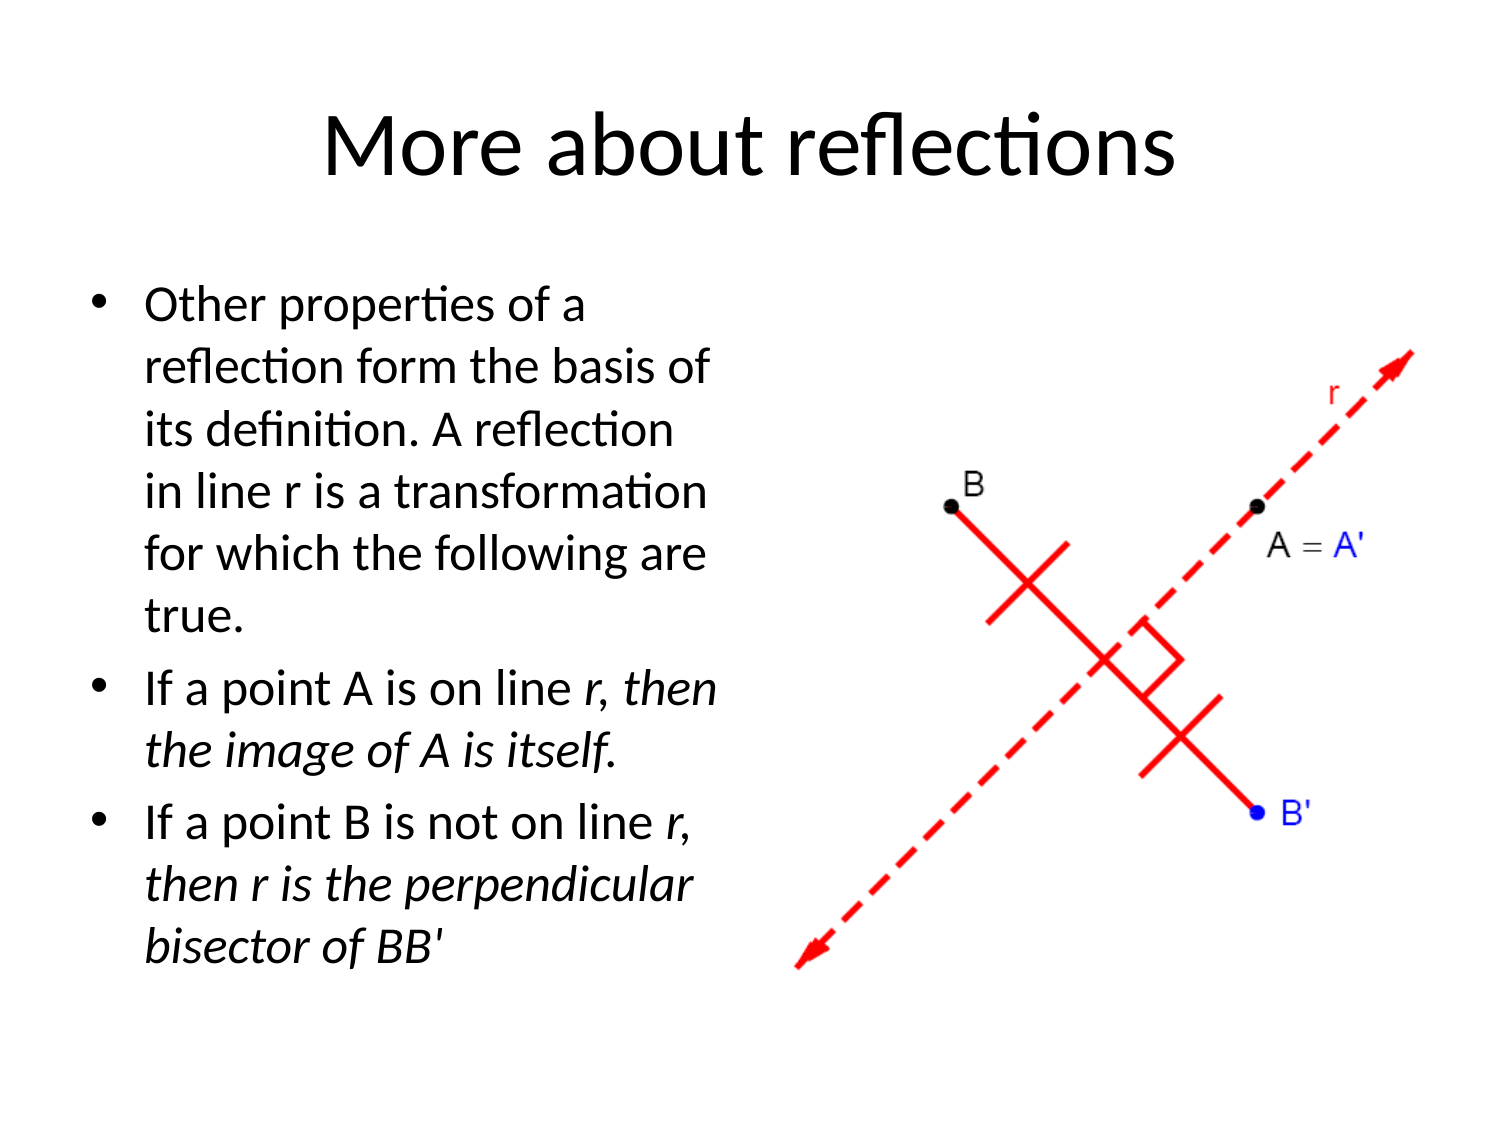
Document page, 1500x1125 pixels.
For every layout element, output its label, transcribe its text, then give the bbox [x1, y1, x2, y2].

title More about reflections [75, 45, 1425, 233]
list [762, 280, 1426, 987]
list Other properties of a reflection form the basis of its definition. A reflection in line r is a transformation for which the following are true. If a point A is on line r, then the image of A is itself. If a point B is not on line r, then r is the perpendicular bisector of BB' [75, 262, 738, 1005]
